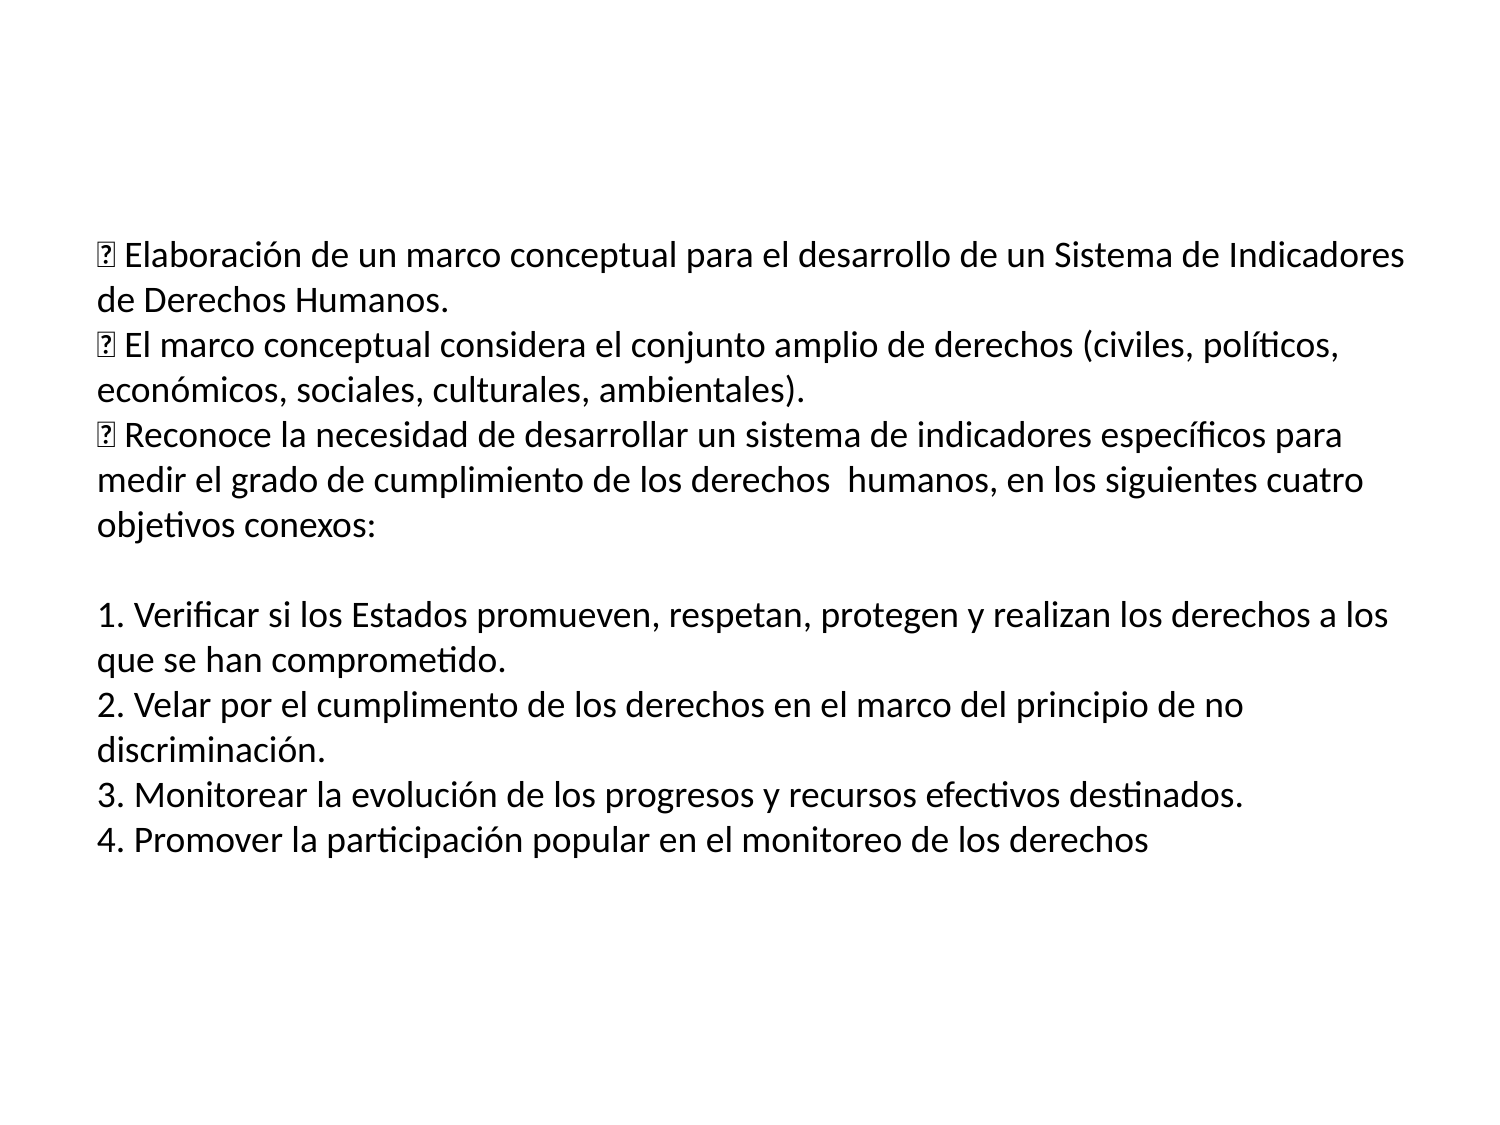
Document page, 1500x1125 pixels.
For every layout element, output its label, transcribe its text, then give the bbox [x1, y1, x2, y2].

text_box  Elaboración de un marco conceptual para el desarrollo de un Sistema de Indicadores de Derechos Humanos.  El marco conceptual considera el conjunto amplio de derechos (civiles, políticos, económicos, sociales, culturales, ambientales).  Reconoce la necesidad de desarrollar un sistema de indicadores específicos para medir el grado de cumplimiento de los derechos humanos, en los siguientes cuatro objetivos conexos: 1. Verificar si los Estados promueven, respetan, protegen y realizan los derechos a los que se han comprometido. 2. Velar por el cumplimento de los derechos en el marco del principio de no discriminación. 3. Monitorear la evolución de los progresos y recursos efectivos destinados. 4. Promover la participación popular en el monitoreo de los derechos [82, 222, 1442, 868]
